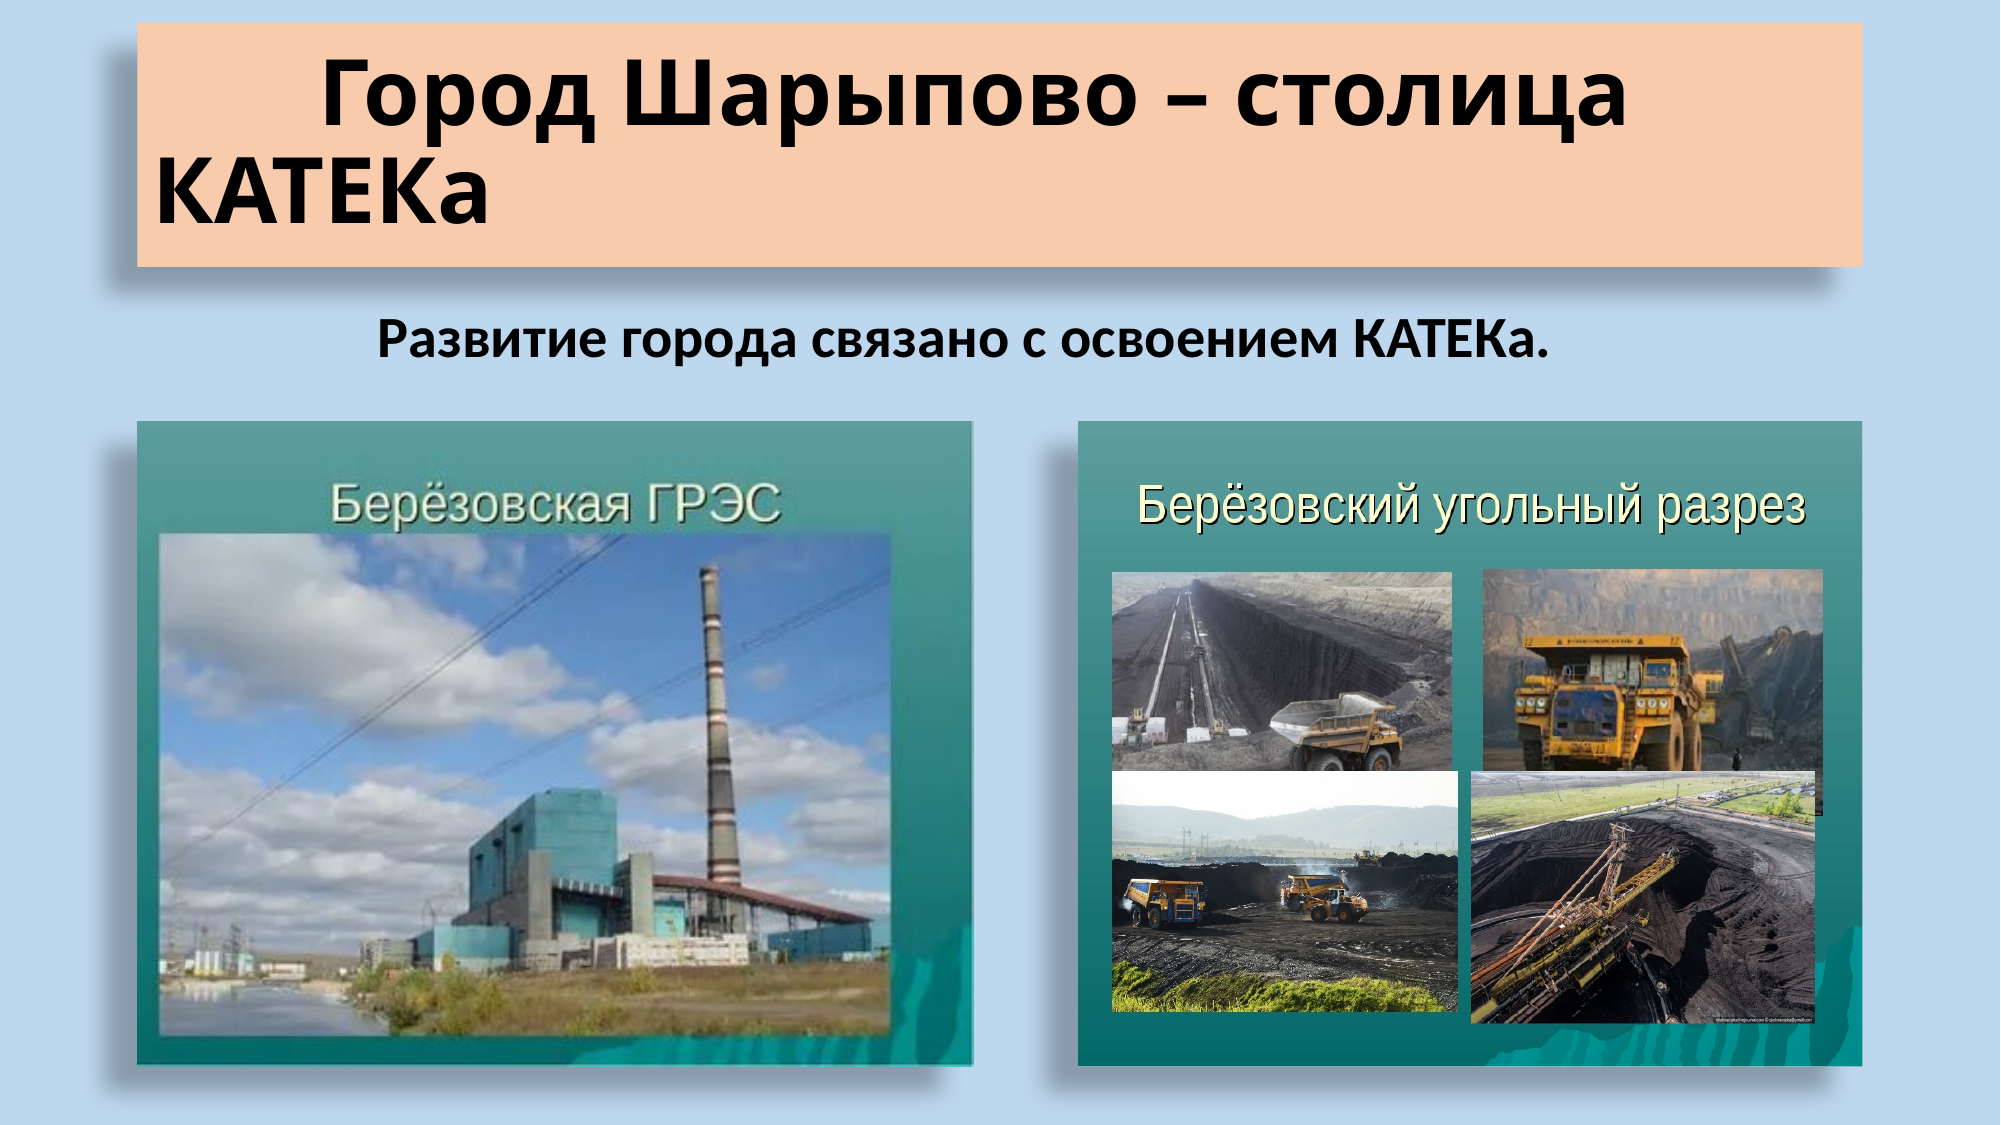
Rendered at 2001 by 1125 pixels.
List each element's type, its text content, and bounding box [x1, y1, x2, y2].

title Город Шарыпово – столица КАТЕКа [137, 22, 1863, 267]
picture [1078, 421, 1863, 1067]
list Развитие города связано с освоением КАТЕКа. [137, 299, 1863, 1014]
picture [137, 421, 974, 1067]
